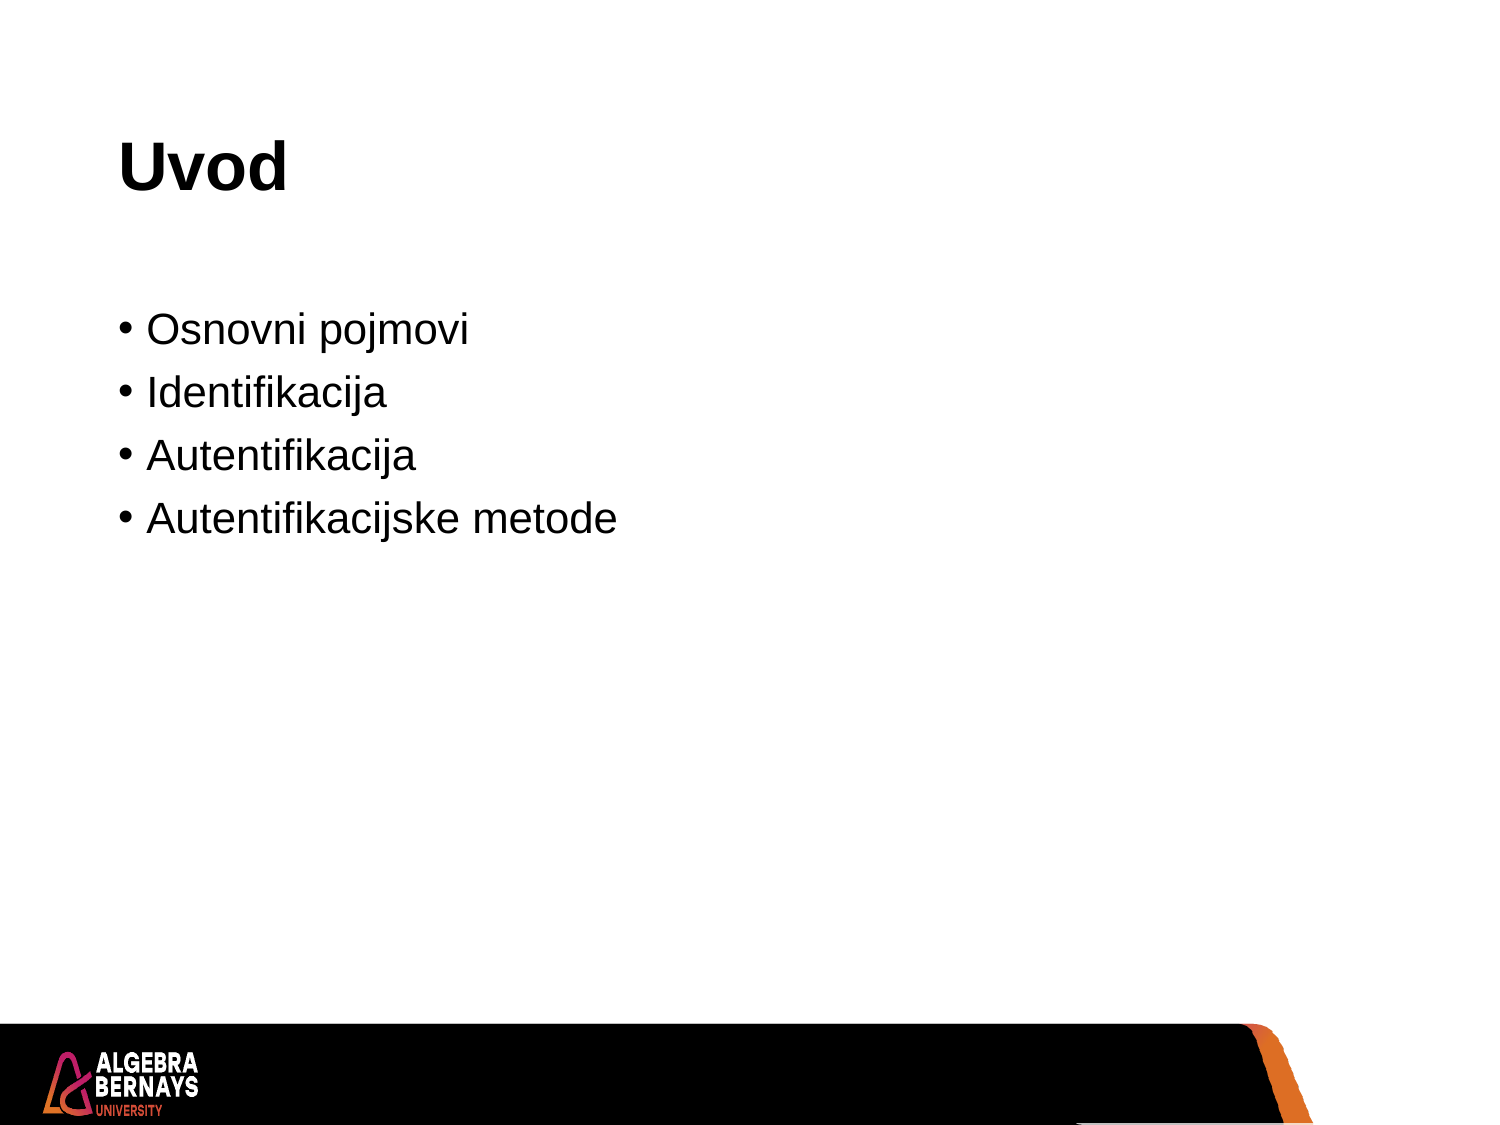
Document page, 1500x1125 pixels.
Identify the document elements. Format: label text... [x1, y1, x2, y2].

title Uvod [103, 59, 1397, 278]
list Osnovni pojmovi Identifikacija Autentifikacija Autentifikacijske metode [103, 299, 1397, 1014]
picture [0, 1023, 1468, 1125]
